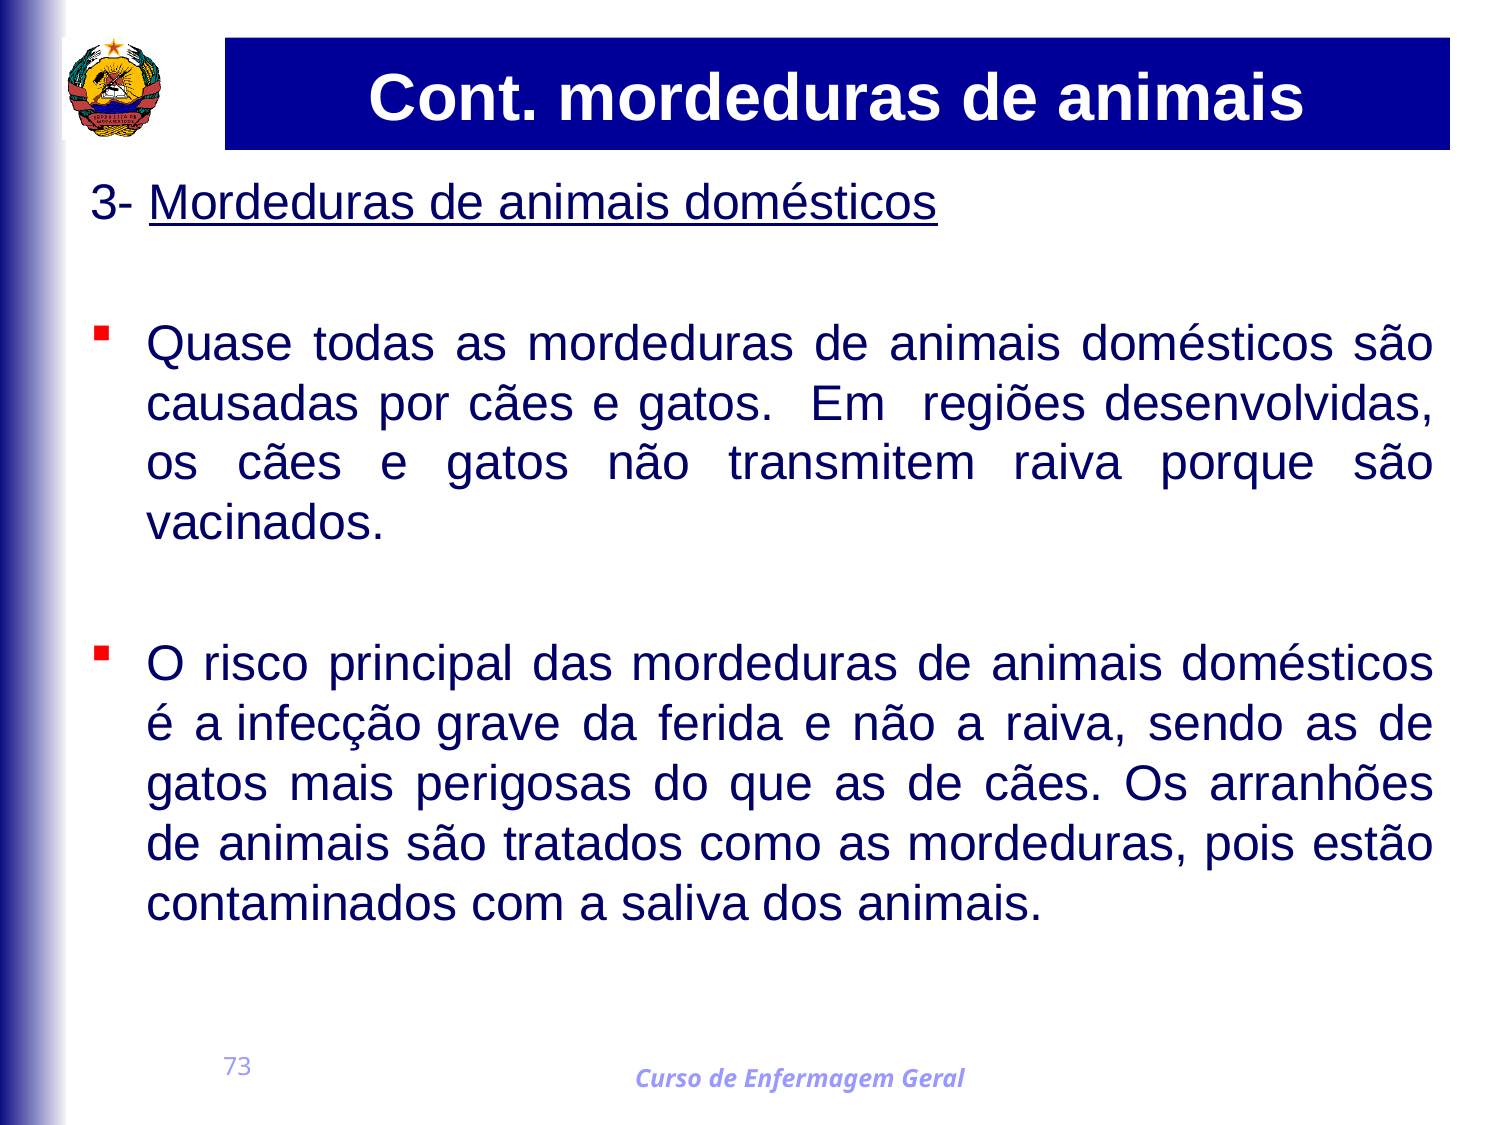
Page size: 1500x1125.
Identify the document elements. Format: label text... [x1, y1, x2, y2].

title Cont. mordeduras de animais [224, 37, 1451, 151]
slide_number 73 [62, 1037, 413, 1098]
list 3- Mordeduras de animais domésticos Quase todas as mordeduras de animais domésticos são causadas por cães e gatos. Em regiões desenvolvidas, os cães e gatos não transmitem raiva porque são vacinados. O risco principal das mordeduras de animais domésticos é a infecção grave da ferida e não a raiva, sendo as de gatos mais perigosas do que as de cães. Os arranhões de animais são tratados como as mordeduras, pois estão contaminados com a saliva dos animais. [74, 162, 1451, 988]
footer Curso de Enfermagem Geral [499, 1049, 1101, 1101]
